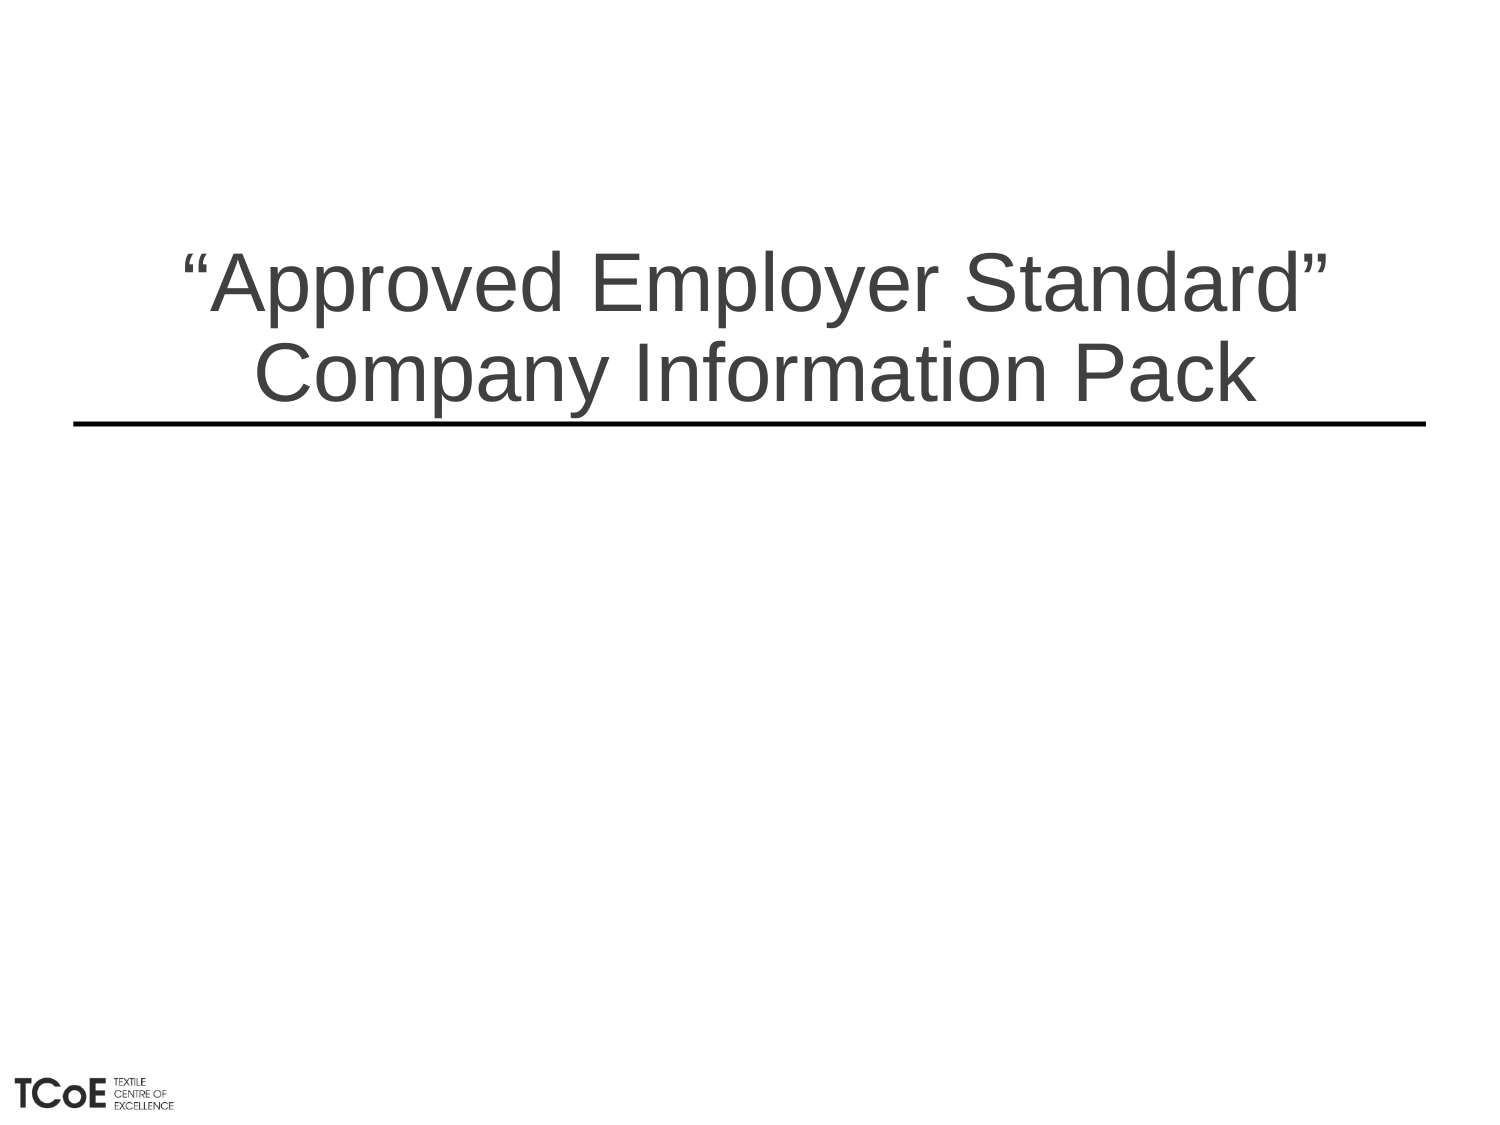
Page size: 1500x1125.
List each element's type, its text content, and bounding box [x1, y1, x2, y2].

picture [73, 418, 1427, 431]
list “Approved Employer Standard” Company Information Pack [79, 231, 1433, 341]
picture [12, 1064, 191, 1115]
